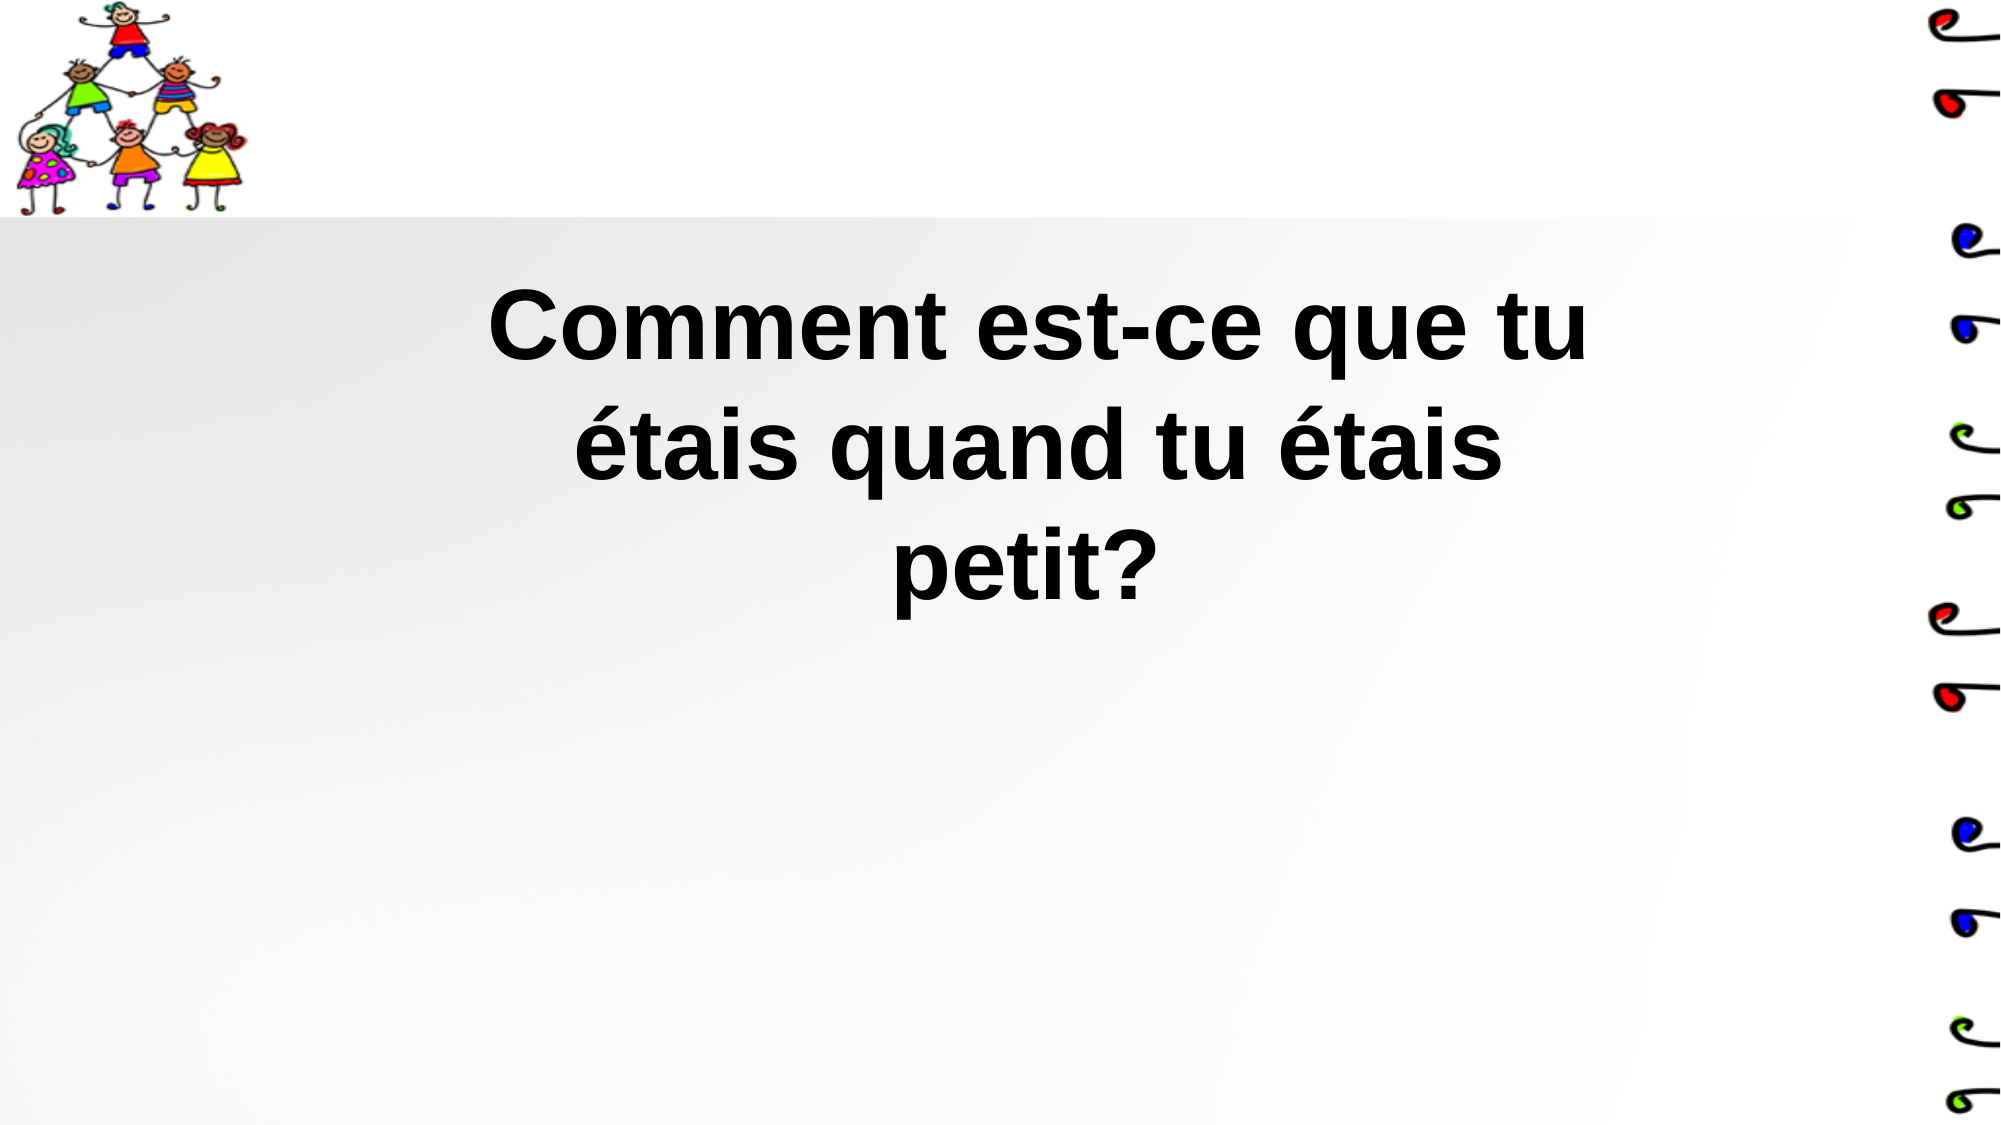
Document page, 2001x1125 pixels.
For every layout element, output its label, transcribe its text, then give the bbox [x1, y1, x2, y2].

text_box Comment est-ce que tu étais quand tu étais petit? [463, 252, 1617, 627]
picture [0, 0, 2001, 1125]
